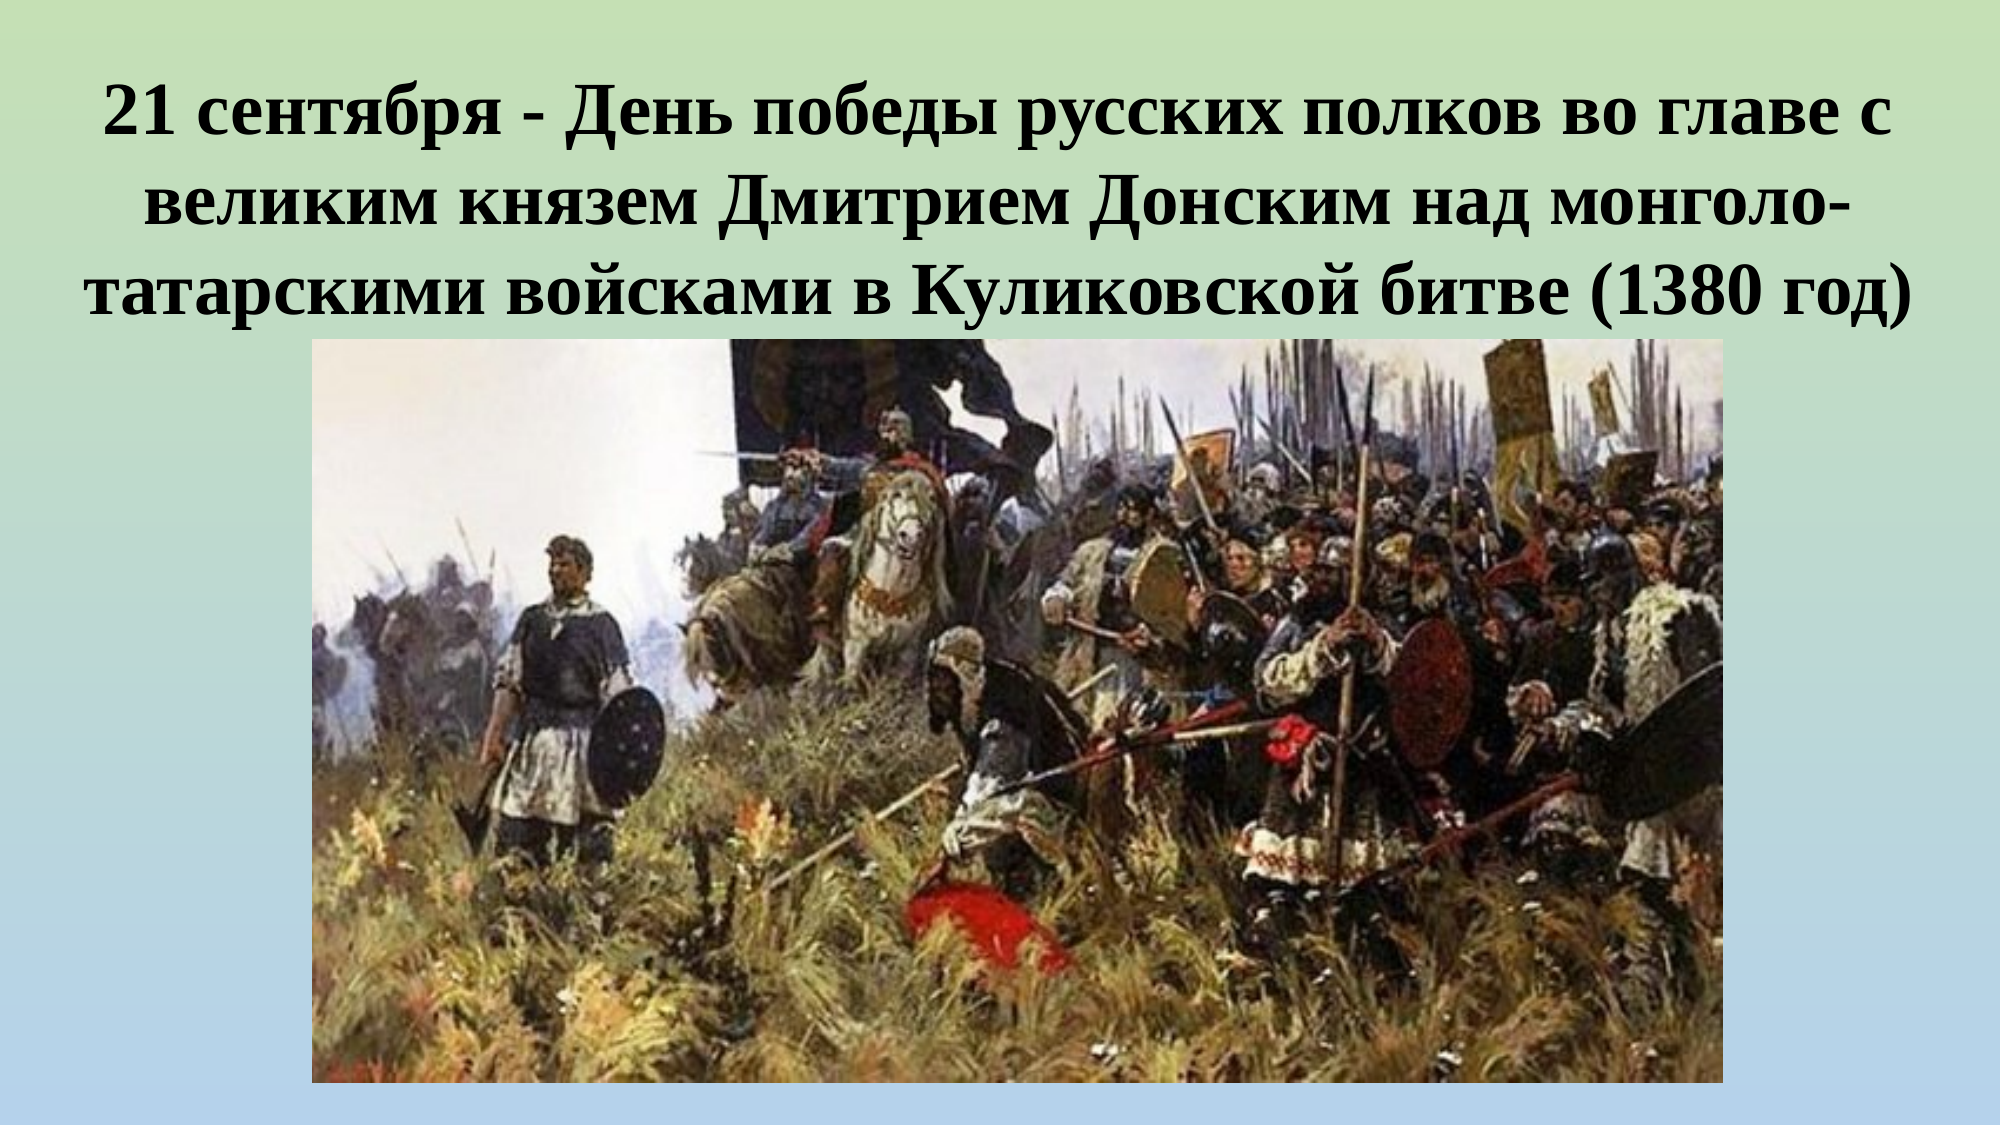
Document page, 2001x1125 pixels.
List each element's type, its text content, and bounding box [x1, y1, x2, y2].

picture [312, 339, 1723, 1083]
text_box 21 сентября - День победы русских полков во главе с великим князем Дмитрием Донским над монголо-татарскими войсками в Куликовской битве (1380 год) [23, 51, 1974, 337]
